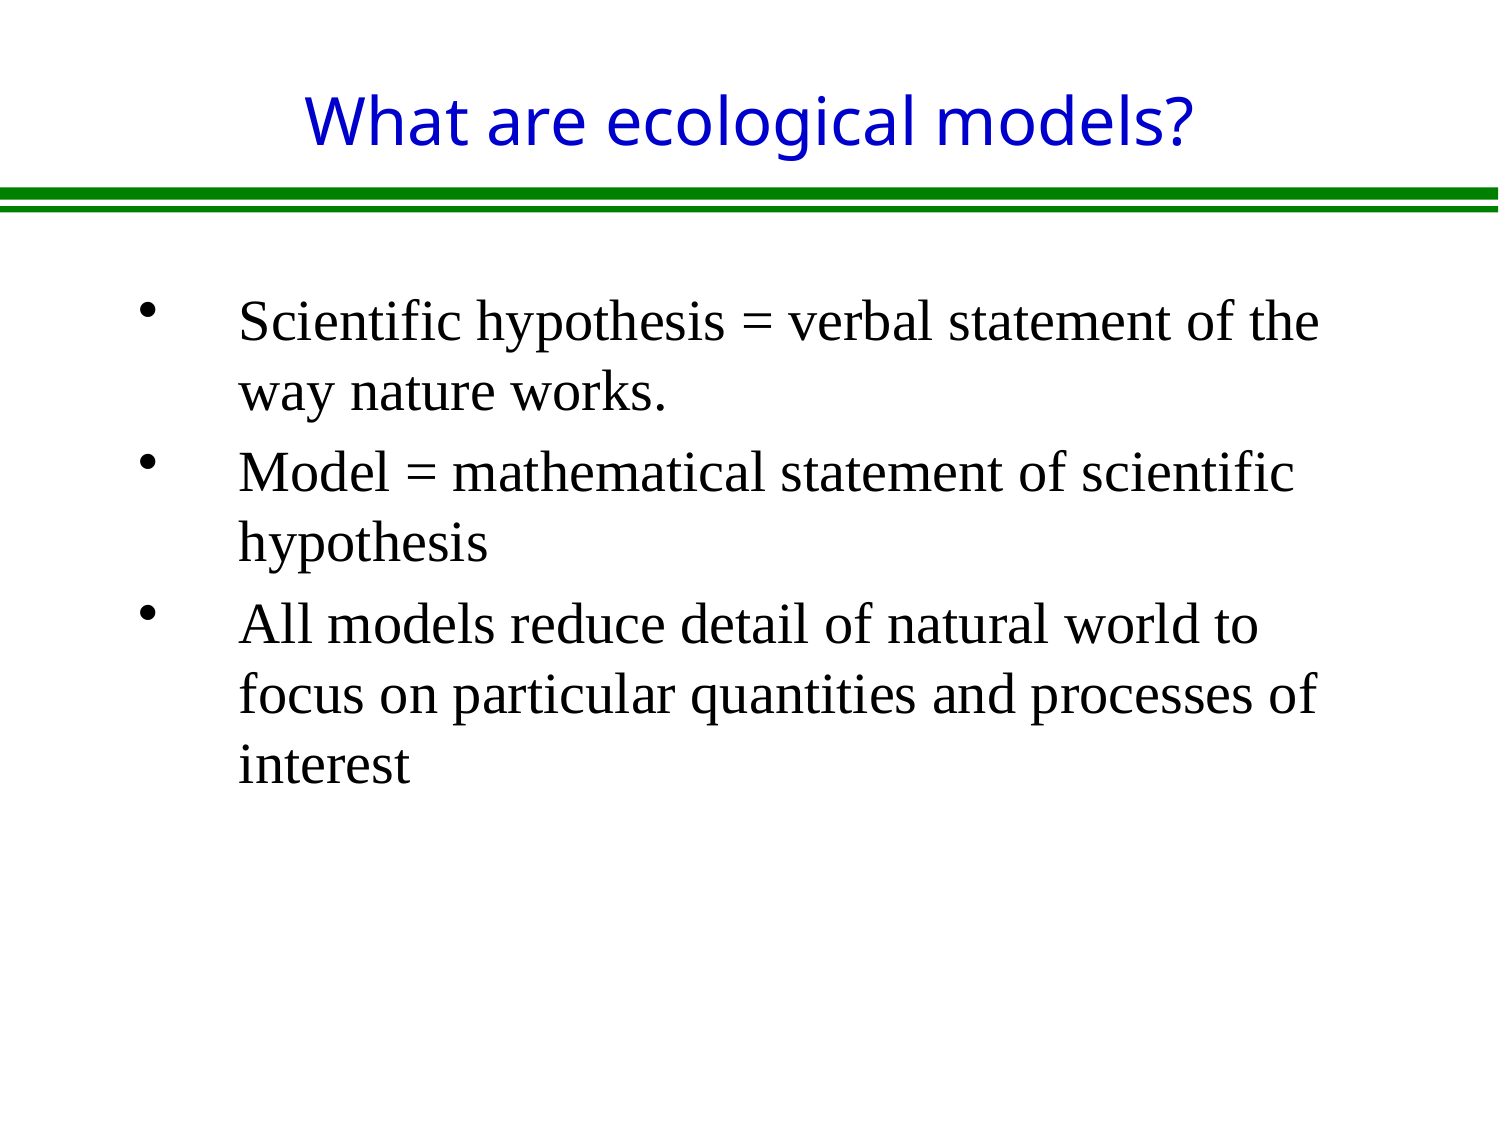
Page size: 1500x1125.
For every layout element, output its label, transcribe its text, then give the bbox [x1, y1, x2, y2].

list Scientific hypothesis = verbal statement of the way nature works. Model = mathematical statement of scientific hypothesis All models reduce detail of natural world to focus on particular quantities and processes of interest [124, 274, 1393, 951]
title What are ecological models? [112, 24, 1388, 213]
